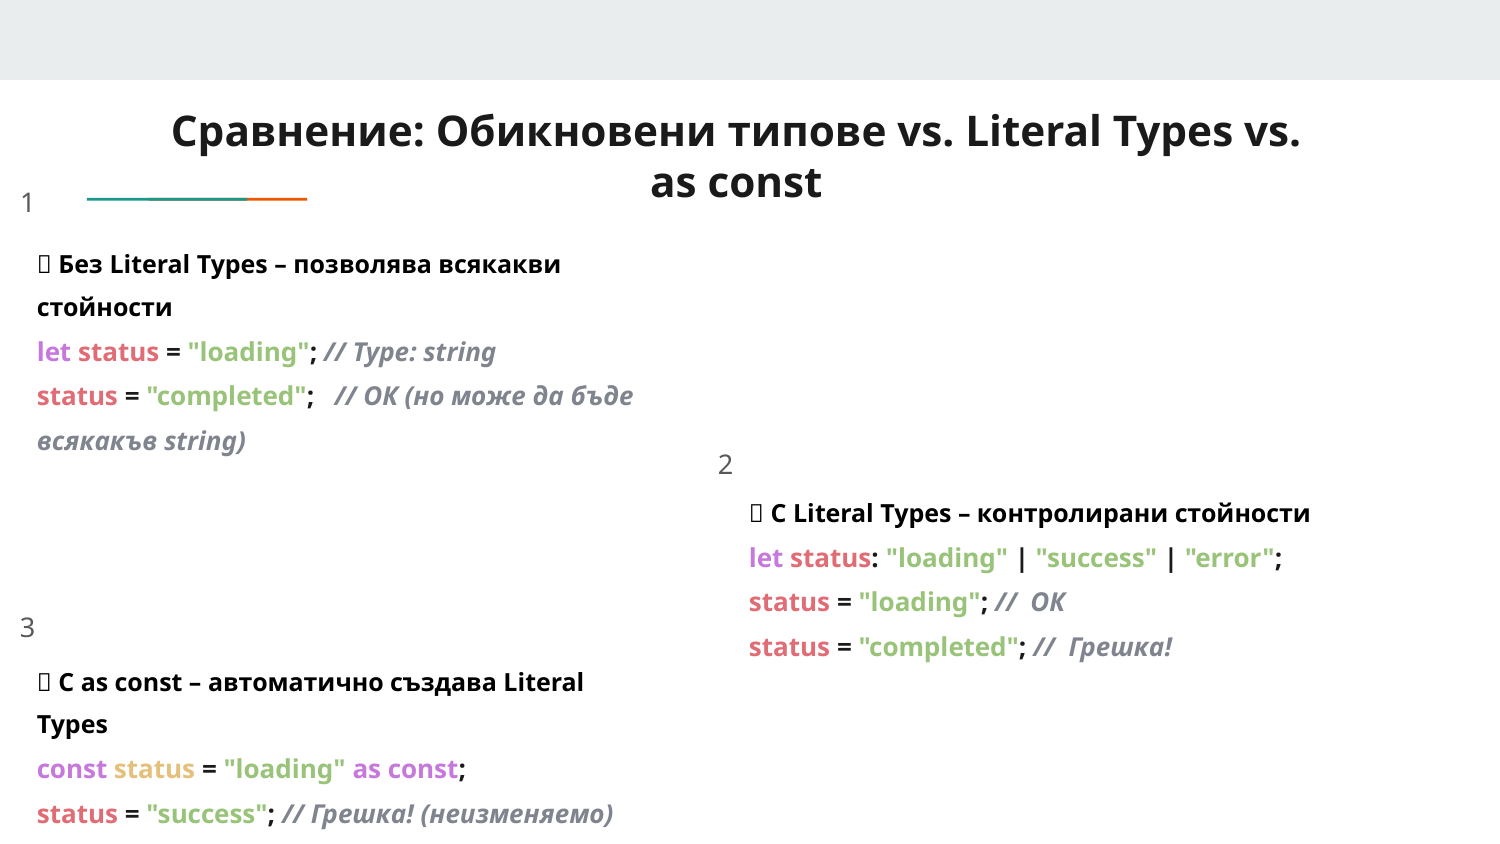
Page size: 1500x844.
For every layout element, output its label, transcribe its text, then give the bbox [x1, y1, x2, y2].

text_box 1 [0, 170, 53, 222]
title Сравнение: Обикновени типове vs. Literal Types vs. as const [74, 89, 1334, 222]
text_box 2 [681, 432, 758, 499]
text_box 3 [0, 595, 60, 662]
text_box ✅ С as const – автоматично създава Literal Types const status = "loading" as const; status = "success"; // Грешка! (неизменяемо) [21, 638, 663, 844]
text_box ✅ С Literal Types – контролирани стойности let status: "loading" | "success" | "error"; status = "loading"; // ОК status = "completed"; // Грешка! [734, 469, 1394, 653]
text_box ✅ Без Literal Types – позволява всякакви стойности let status = "loading"; // Type: string status = "completed"; // ОК (но може да бъде всякакъв string) [21, 221, 701, 478]
